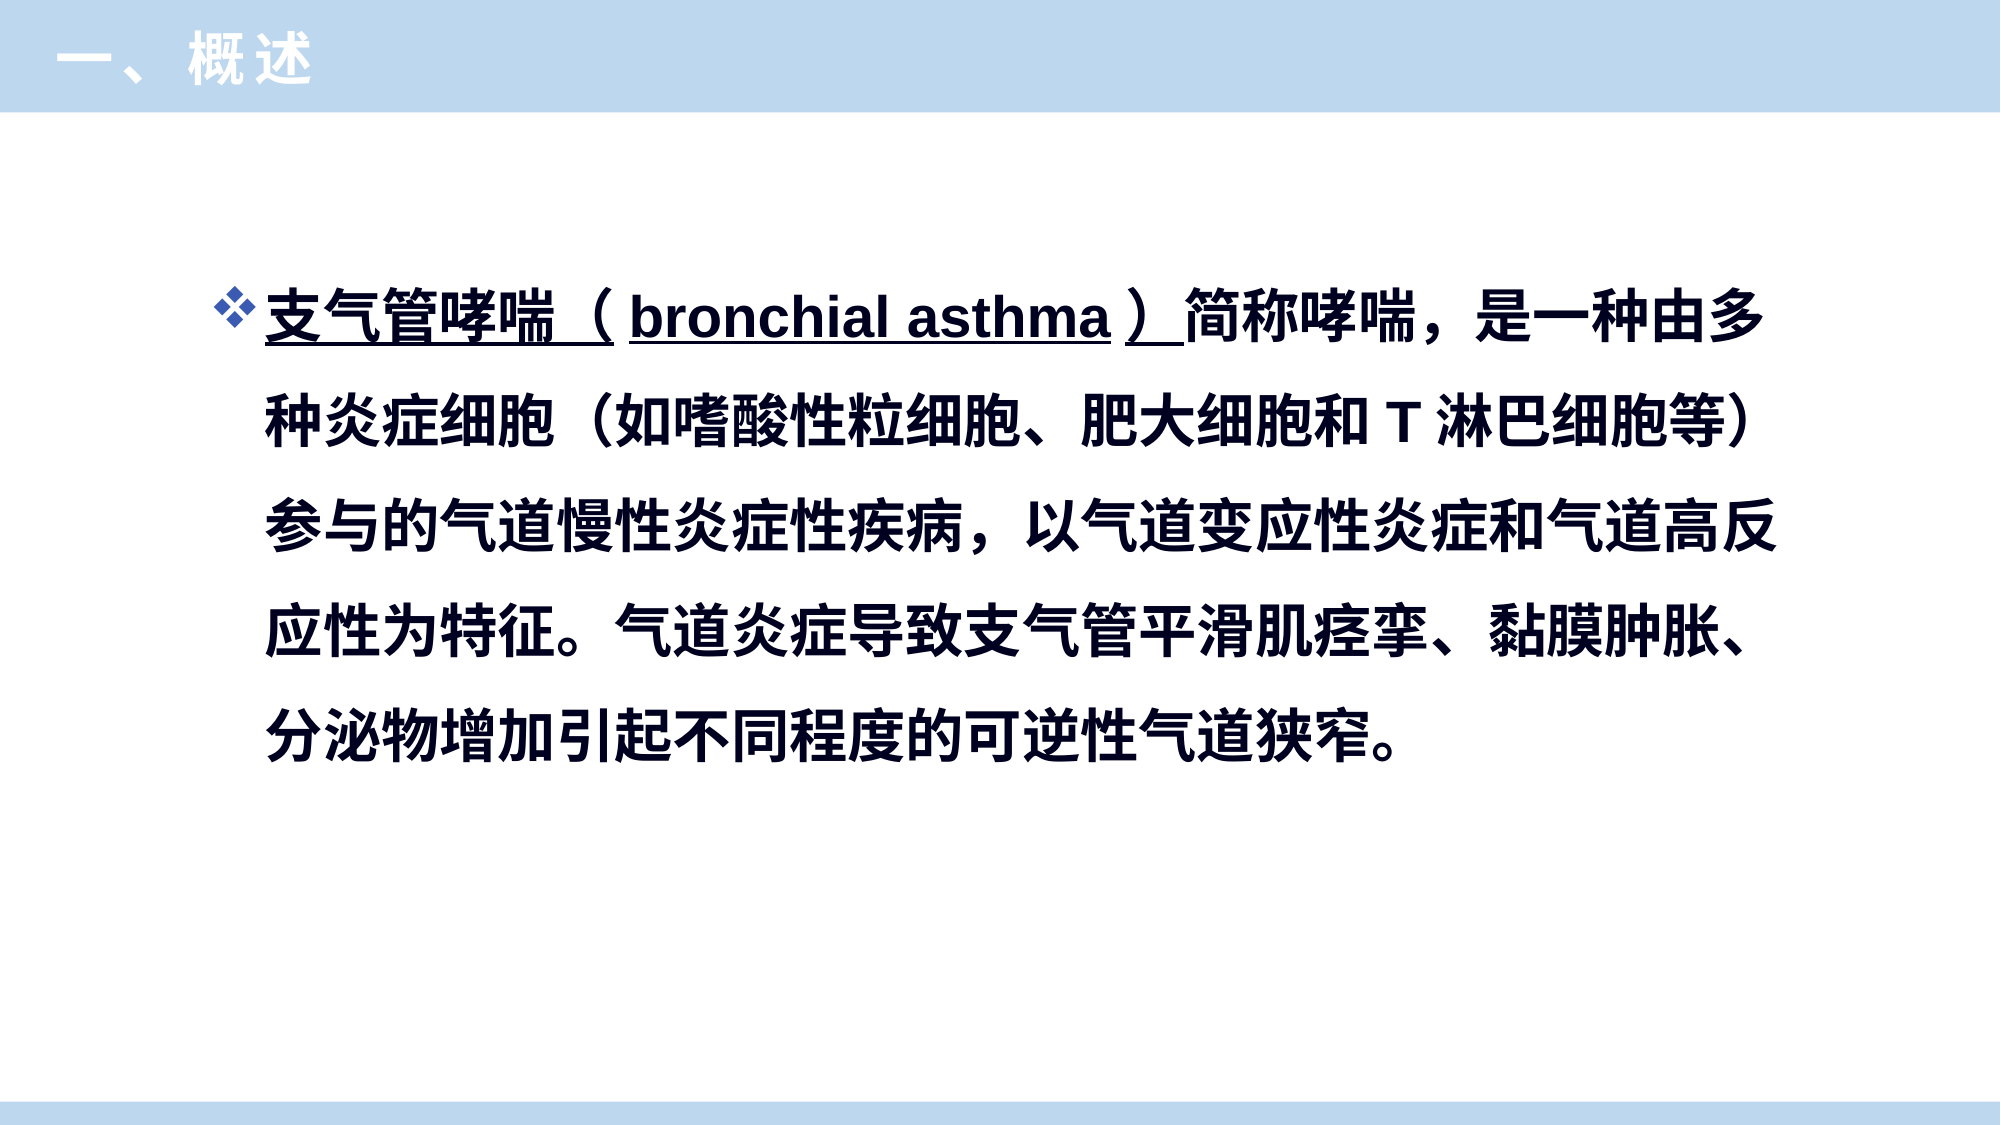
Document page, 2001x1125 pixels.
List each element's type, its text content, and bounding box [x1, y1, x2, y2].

text_box 支气管哮喘（bronchial asthma）简称哮喘，是一种由多种炎症细胞（如嗜酸性粒细胞、肥大细胞和T淋巴细胞等）参与的气道慢性炎症性疾病，以气道变应性炎症和气道高反应性为特征。气道炎症导致支气管平滑肌痉挛、黏膜肿胀、分泌物增加引起不同程度的可逆性气道狭窄。 [194, 237, 1826, 777]
text_box 一、概述 [43, 16, 325, 98]
